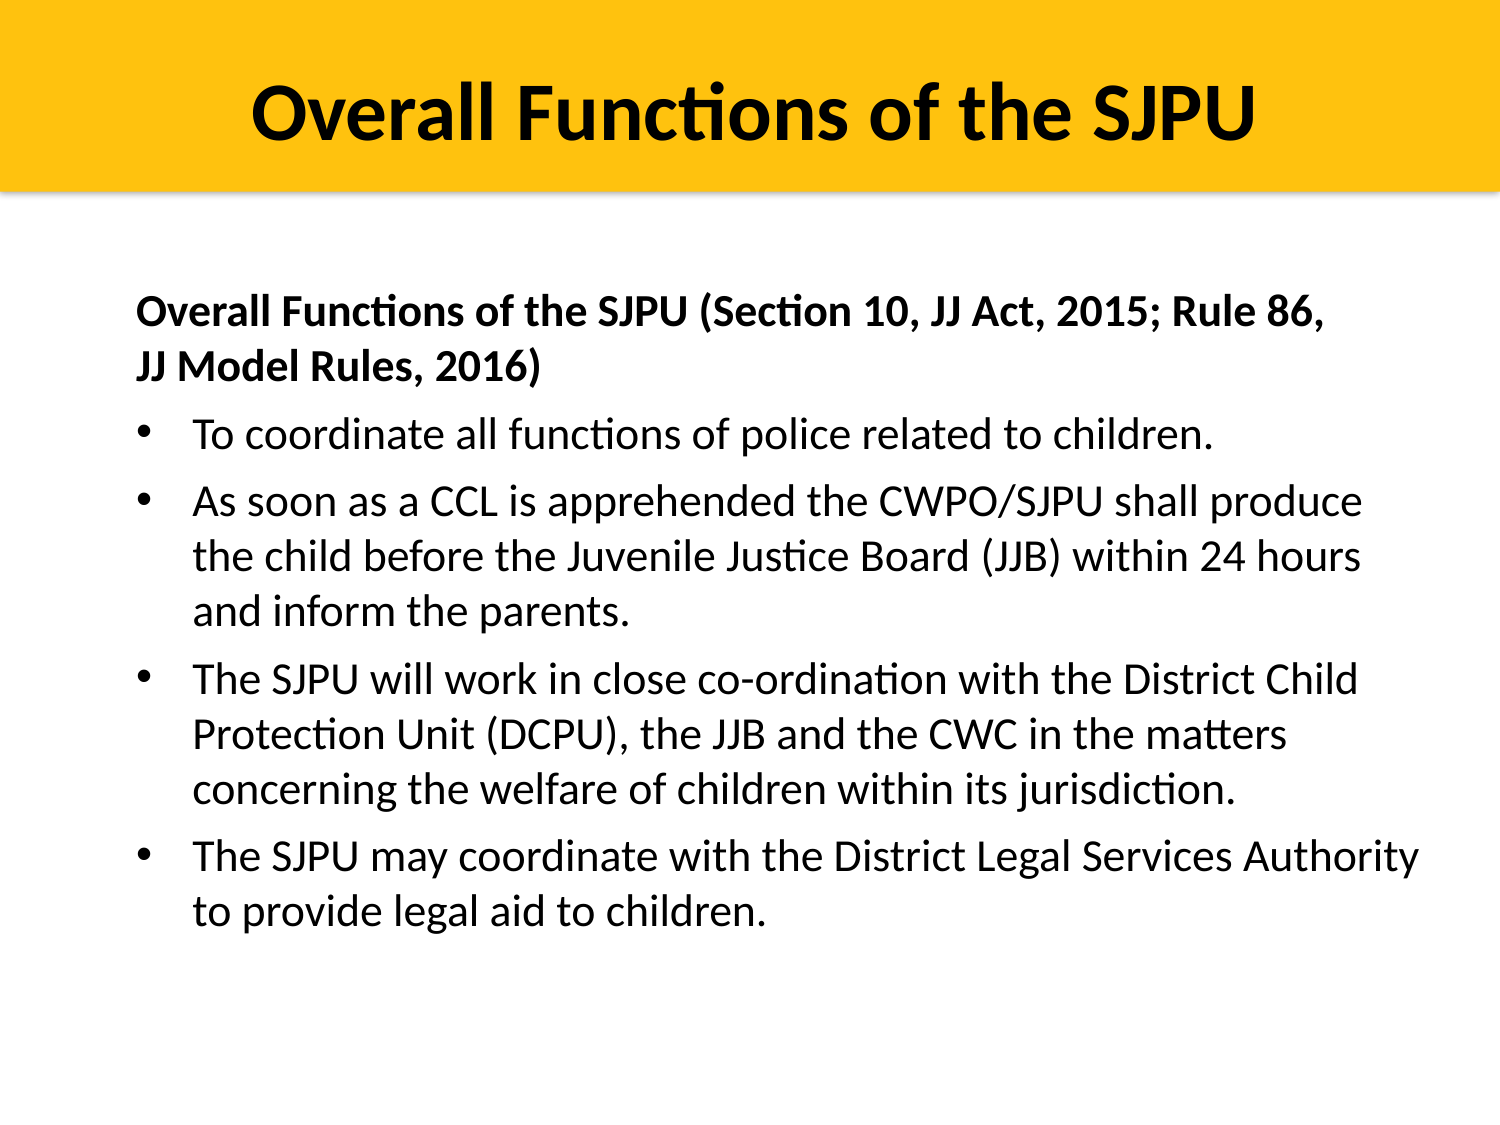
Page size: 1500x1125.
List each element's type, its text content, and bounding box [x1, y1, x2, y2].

text_box Overall Functions of the SJPU (Section 10, JJ Act, 2015; Rule 86, JJ Model Rules, 2016) To coordinate all functions of police related to children. As soon as a CCL is apprehended the CWPO/SJPU shall produce the child before the Juvenile Justice Board (JJB) within 24 hours and inform the parents. The SJPU will work in close co-ordination with the District Child Protection Unit (DCPU), the JJB and the CWC in the matters concerning the welfare of children within its jurisdiction. The SJPU may coordinate with the District Legal Services Authority to provide legal aid to children. [121, 273, 1439, 944]
text_box Overall Functions of the SJPU [4, 49, 1500, 165]
